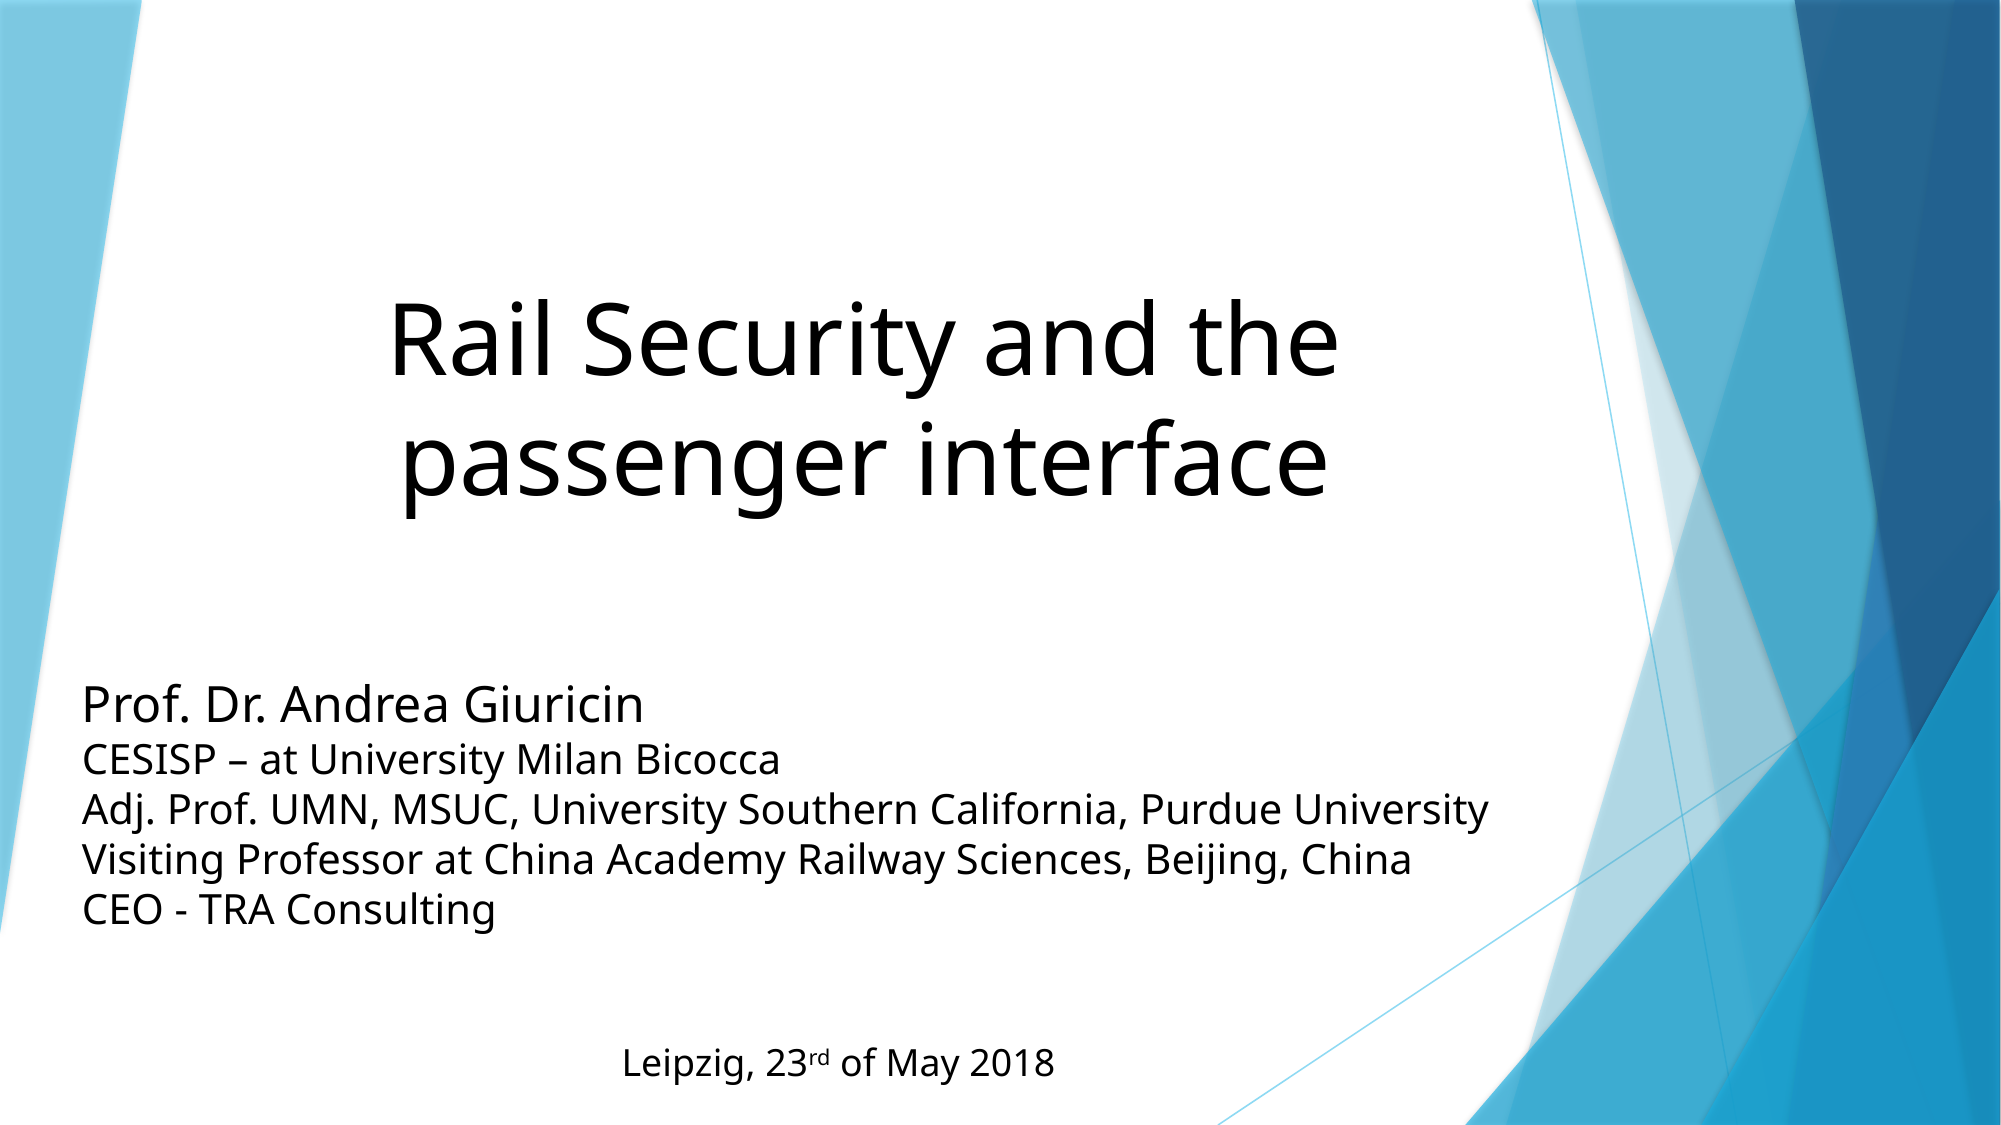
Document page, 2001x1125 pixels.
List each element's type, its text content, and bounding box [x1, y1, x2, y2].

text_box Rail Security and the passenger interface [210, 267, 1520, 523]
text_box Leipzig, 23rd of May 2018 [606, 1031, 1071, 1092]
text_box Prof. Dr. Andrea Giuricin CESISP – at University Milan Bicocca Adj. Prof. UMN, MSUC, University Southern California, Purdue University Visiting Professor at China Academy Railway Sciences, Beijing, China CEO - TRA Consulting [67, 665, 1539, 941]
